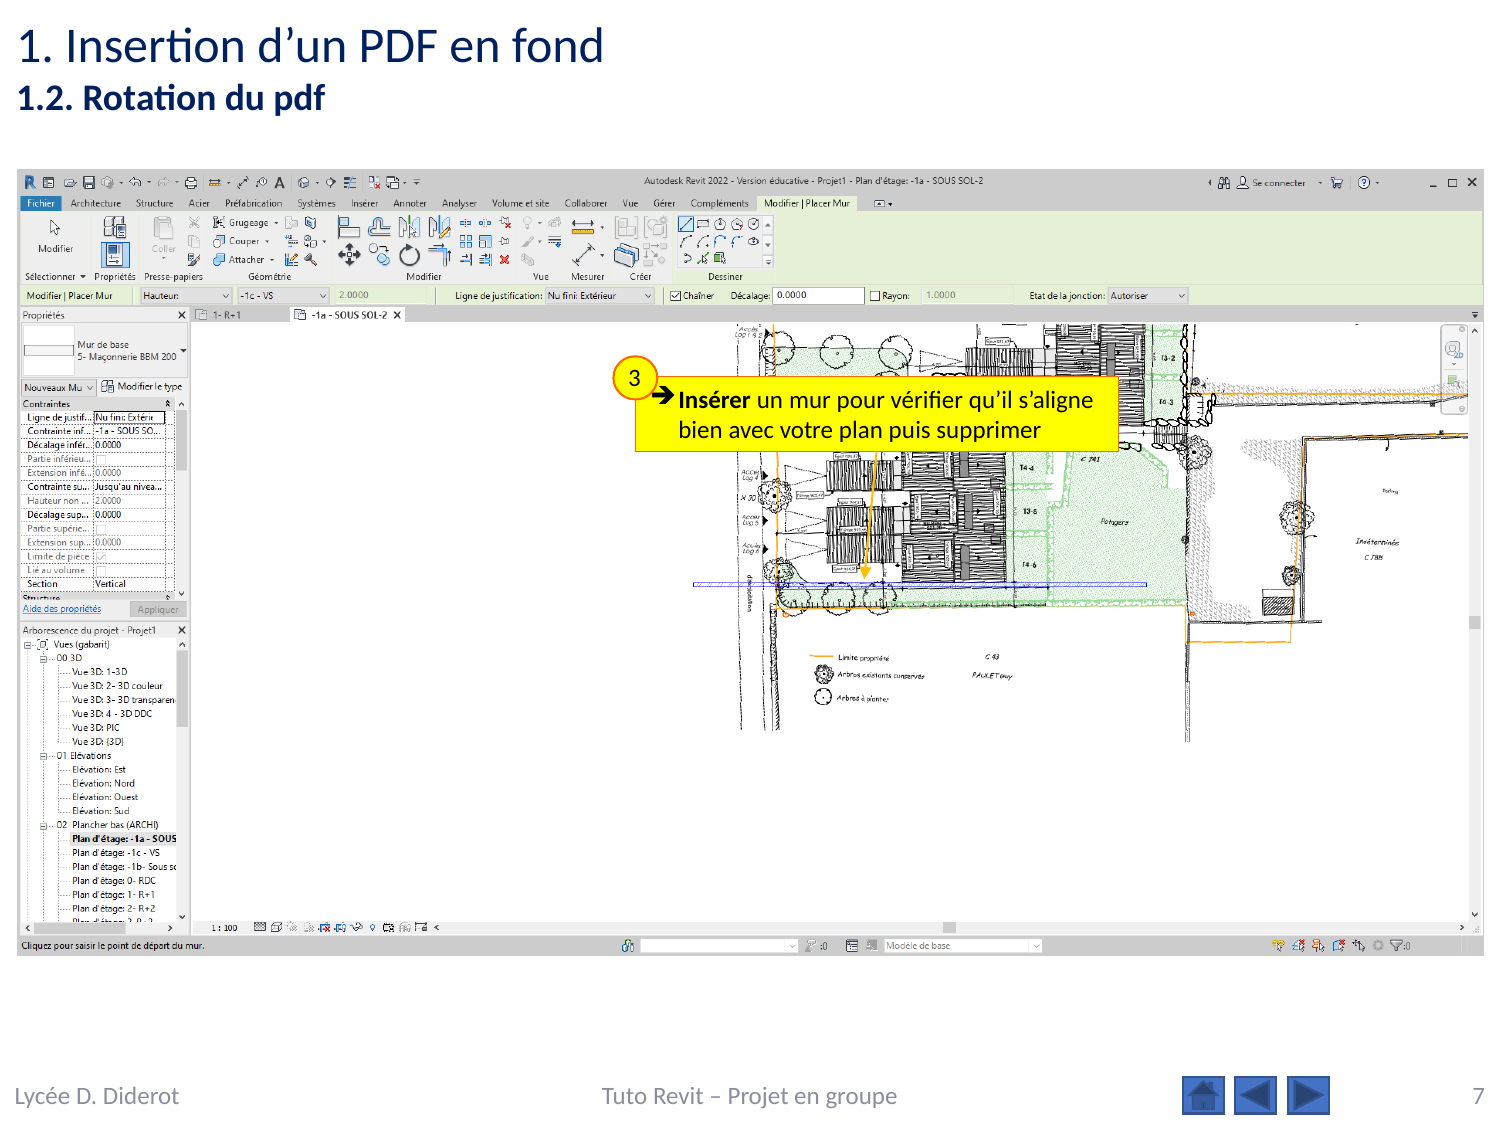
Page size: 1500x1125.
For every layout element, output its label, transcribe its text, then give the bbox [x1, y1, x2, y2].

footer Tuto Revit – Projet en groupe [496, 1065, 1004, 1125]
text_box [613, 353, 658, 400]
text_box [864, 452, 877, 580]
slide_number 7 [1162, 1065, 1500, 1125]
text_box 1. Insertion d’un PDF en fond 1.2. Rotation du pdf [1, 5, 1484, 126]
slide_number Lycée D. Diderot [0, 1065, 338, 1125]
picture [17, 169, 1484, 956]
